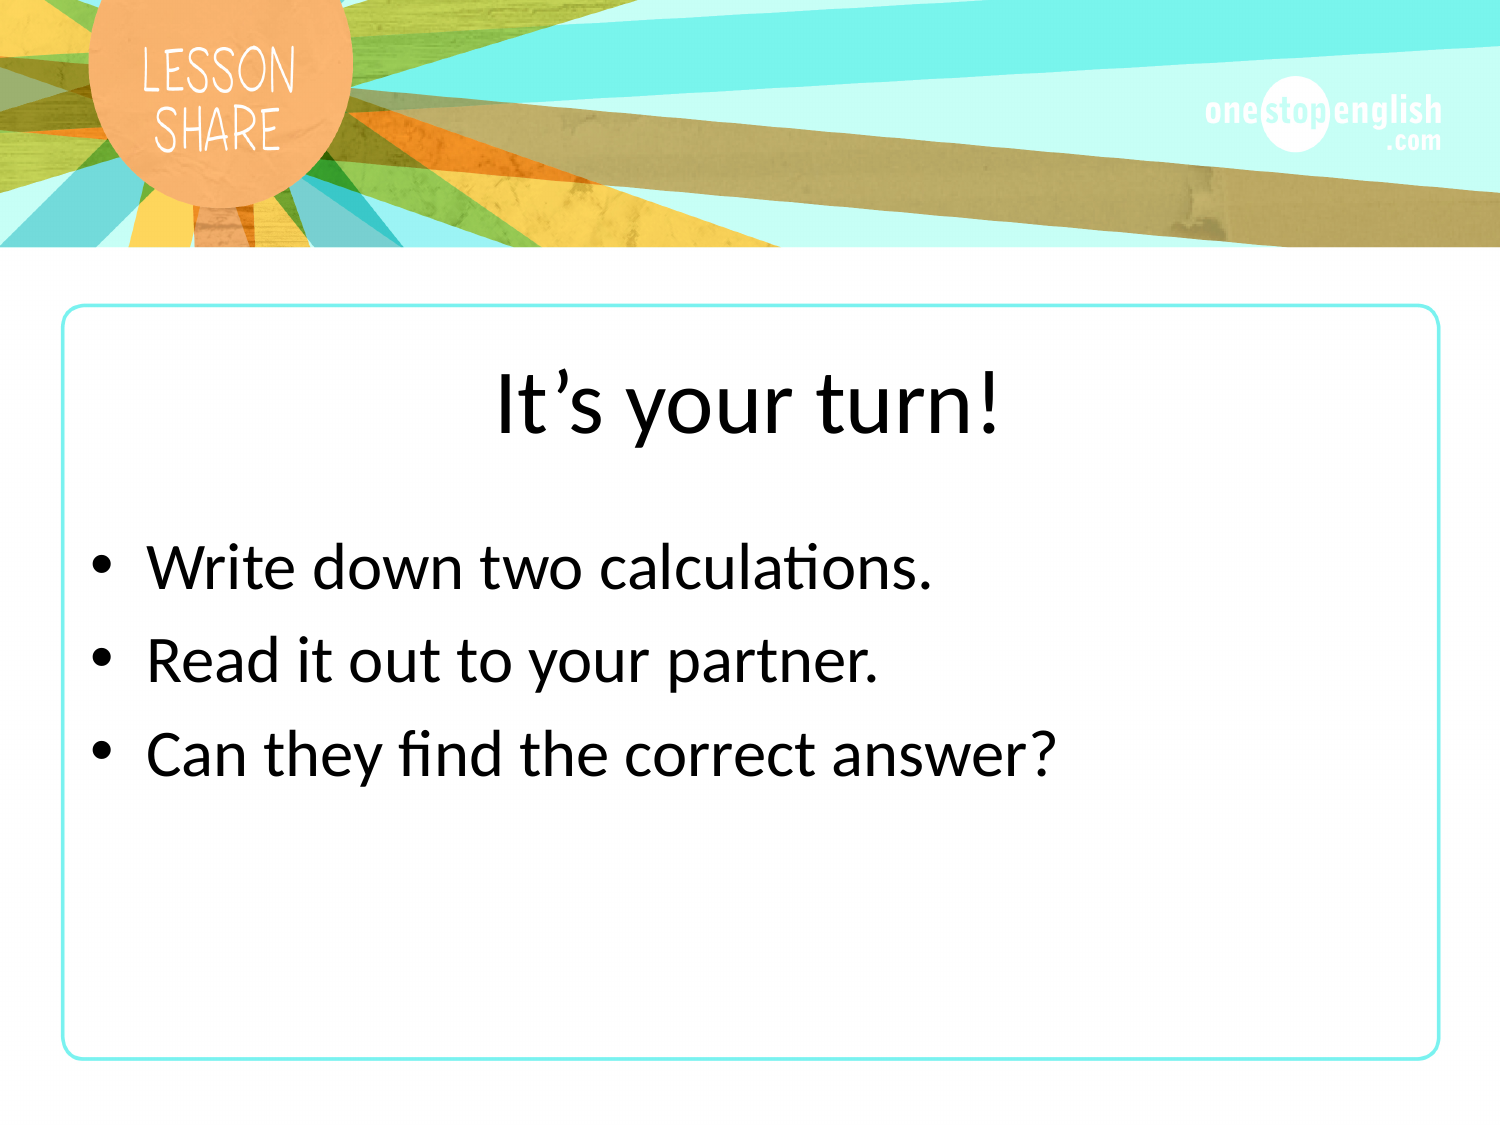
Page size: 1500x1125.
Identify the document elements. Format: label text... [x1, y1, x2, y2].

picture [0, 0, 1500, 1125]
list Write down two calculations. Read it out to your partner. Can they find the correct answer? [75, 515, 1425, 1125]
title It’s your turn! [75, 302, 1425, 491]
